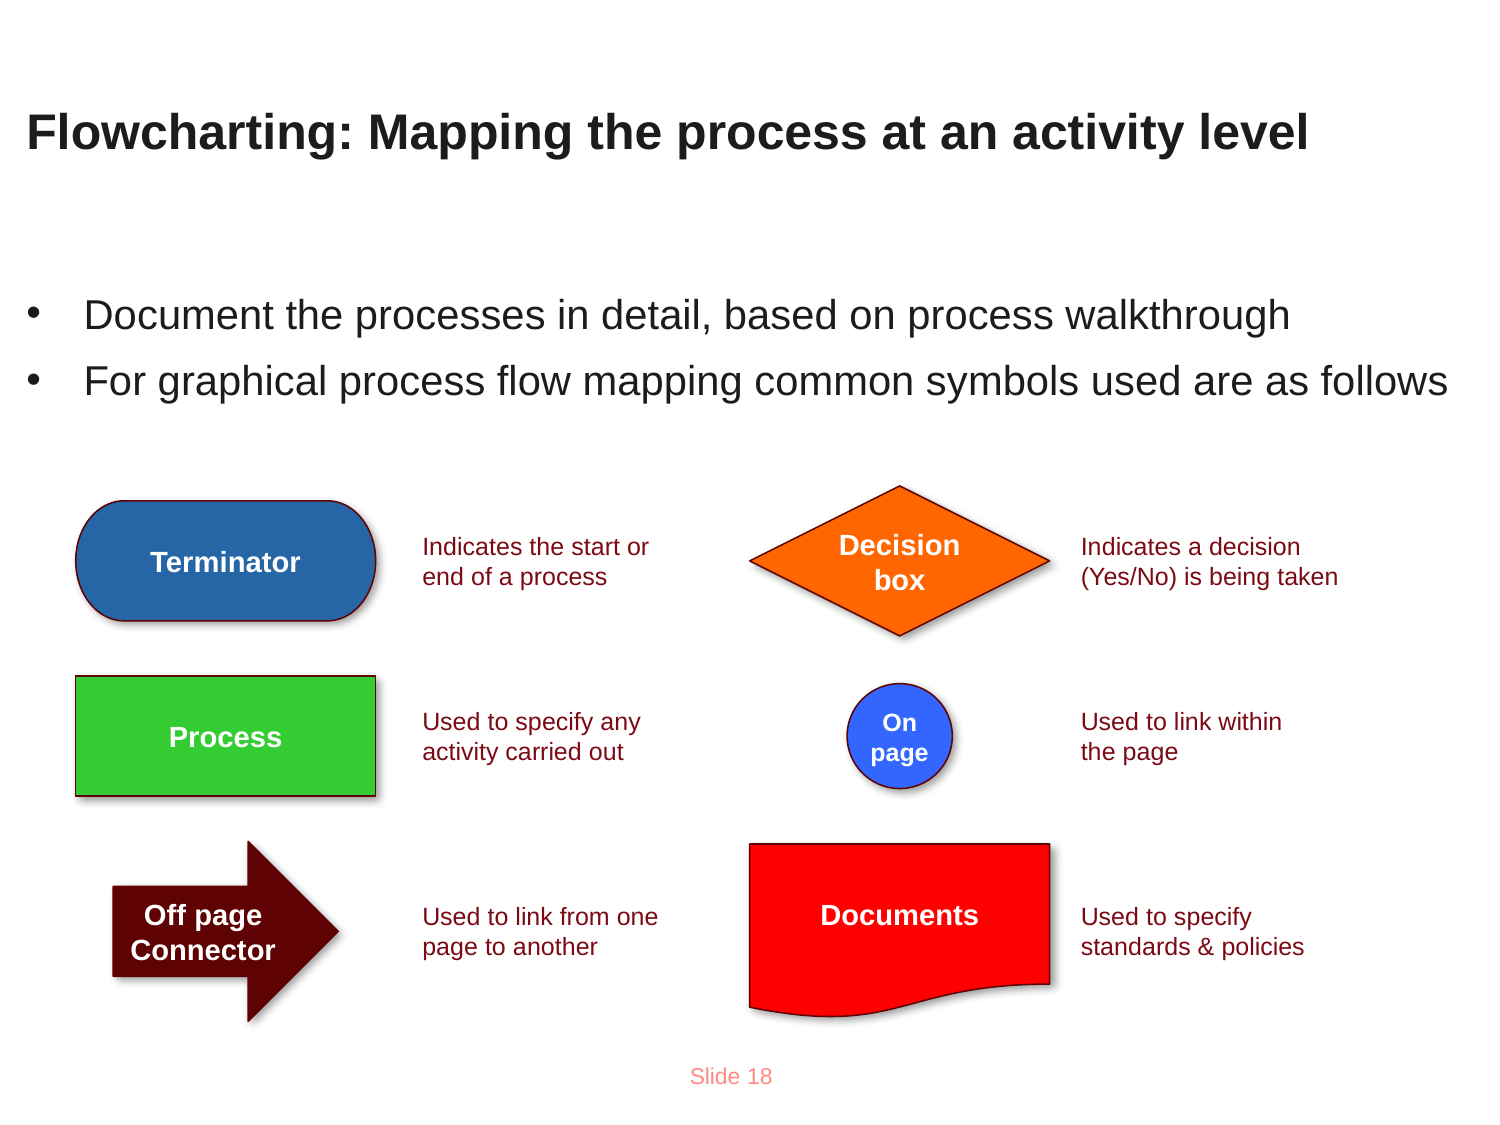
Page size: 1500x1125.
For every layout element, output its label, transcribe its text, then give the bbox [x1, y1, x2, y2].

text_box Decision box [749, 485, 1050, 636]
list Document the processes in detail, based on process walkthrough For graphical process flow mapping common symbols used are as follows [26, 287, 1474, 1075]
text_box Off page Connector [113, 841, 339, 1022]
text_box Terminator [75, 500, 376, 621]
text_box Documents [749, 844, 1050, 1017]
text_box Used to link from one page to another [407, 893, 679, 969]
text_box Indicates the start or end of a process [407, 522, 679, 598]
text_box Used to specify standards & policies [1066, 893, 1337, 969]
text_box On page [847, 683, 953, 789]
title Flowcharting: Mapping the process at an activity level [26, 99, 1472, 224]
text_box Indicates a decision (Yes/No) is being taken [1066, 522, 1364, 598]
text_box Used to specify any activity carried out [407, 698, 679, 773]
text_box Used to link within the page [1066, 698, 1337, 773]
text_box Process [75, 676, 376, 797]
